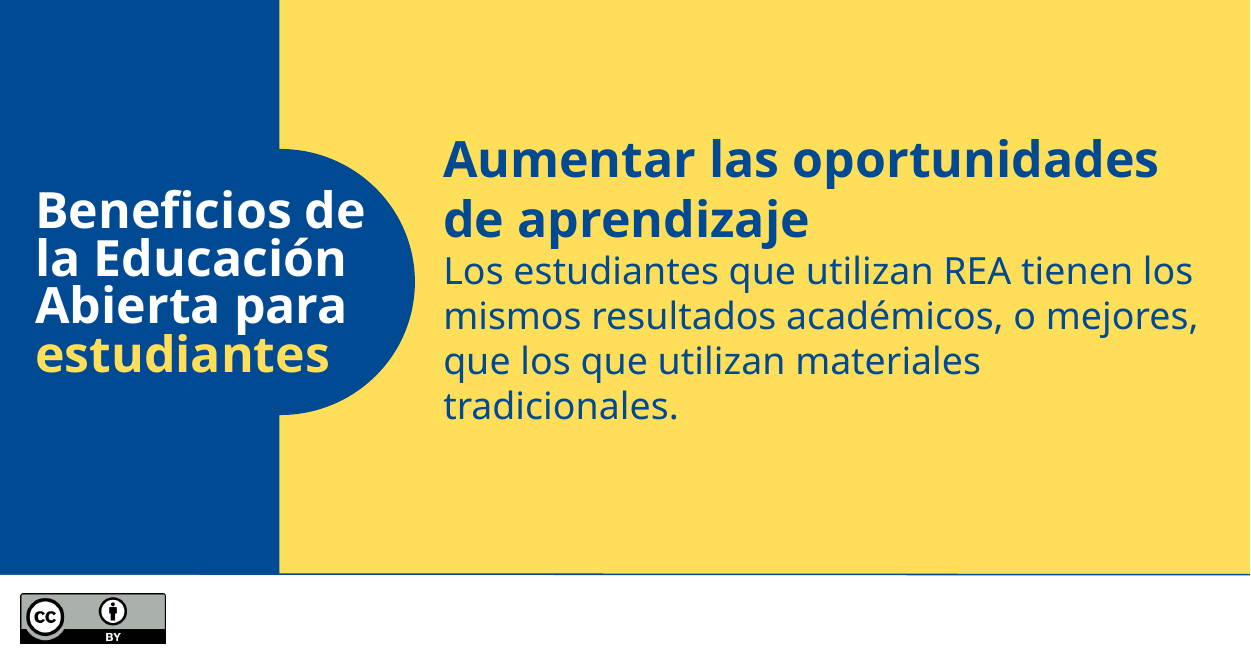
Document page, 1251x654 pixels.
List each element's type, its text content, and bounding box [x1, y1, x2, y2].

text_box [403, 227, 415, 337]
text_box [0, 582, 1250, 654]
picture [20, 592, 166, 645]
text_box [0, 0, 280, 573]
text_box [212, 397, 348, 416]
text_box Aumentar las oportunidades de aprendizaje Los estudiantes que utilizan REA tienen los mismos resultados académicos, o mejores, que los que utilizan materiales tradicionales. [428, 112, 1235, 443]
text_box [201, 148, 359, 174]
text_box Beneficios de la Educación Abierta para estudiantes [20, 174, 403, 397]
